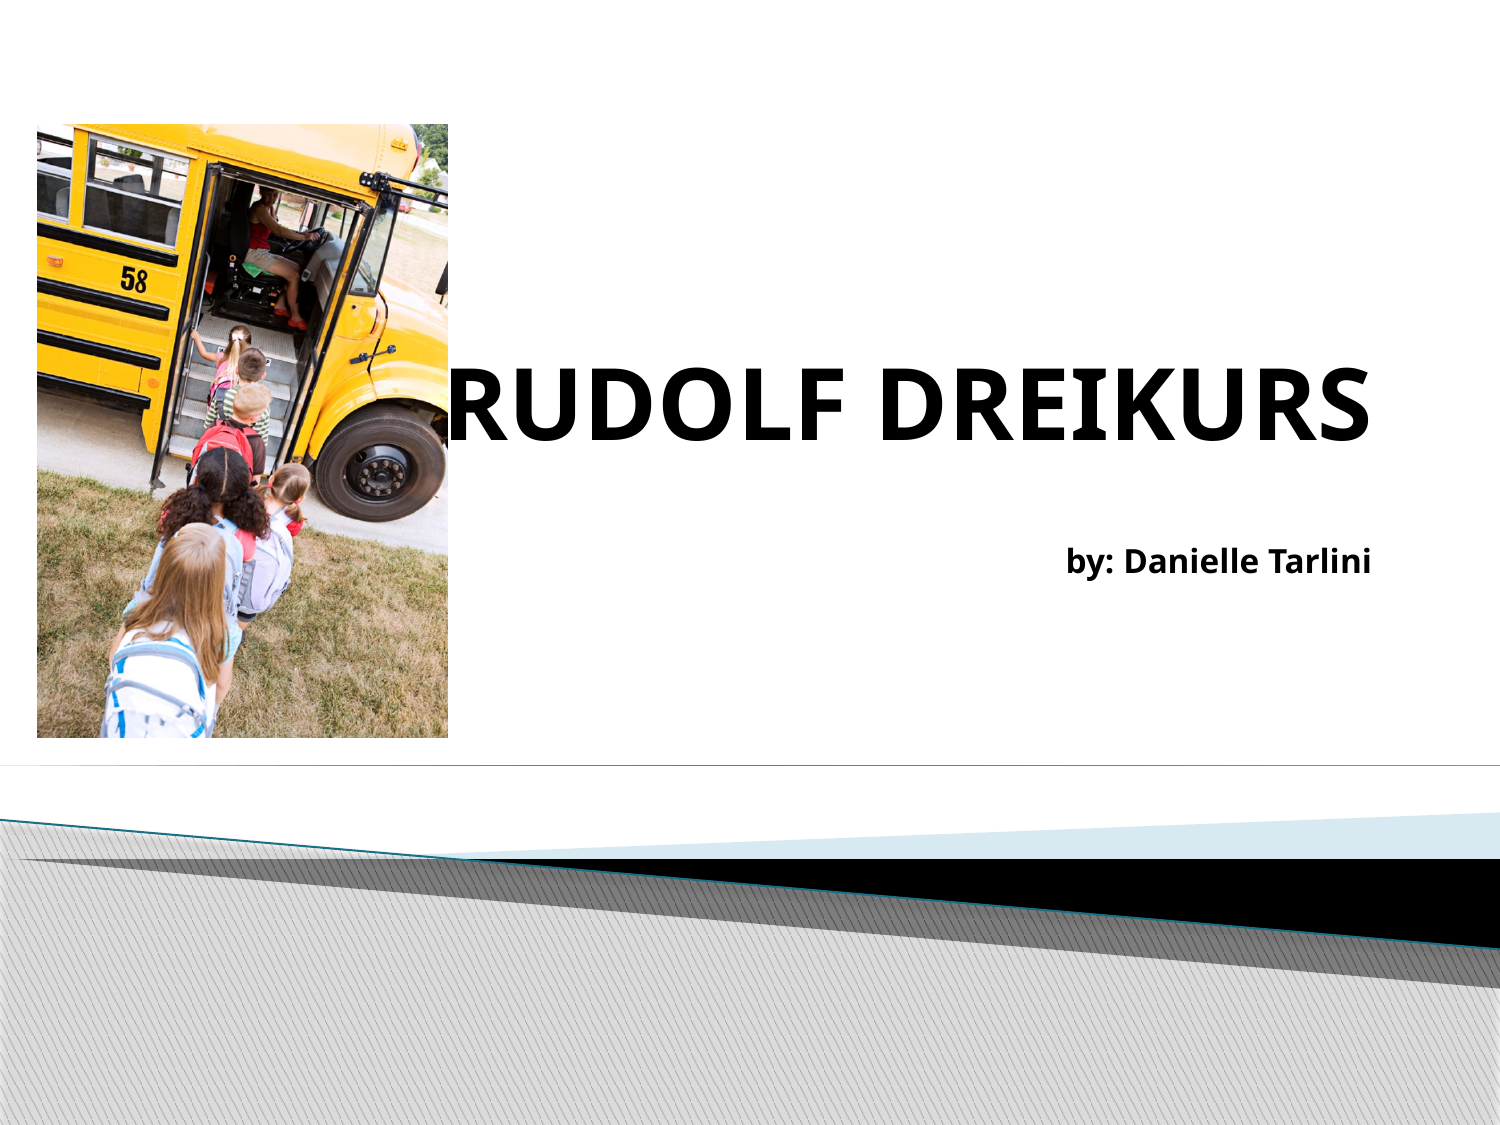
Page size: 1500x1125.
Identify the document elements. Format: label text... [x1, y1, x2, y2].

picture [37, 124, 448, 738]
title RUDOLF DREIKURS by: Danielle Tarlini [453, 287, 1388, 588]
picture [5, 859, 1500, 989]
